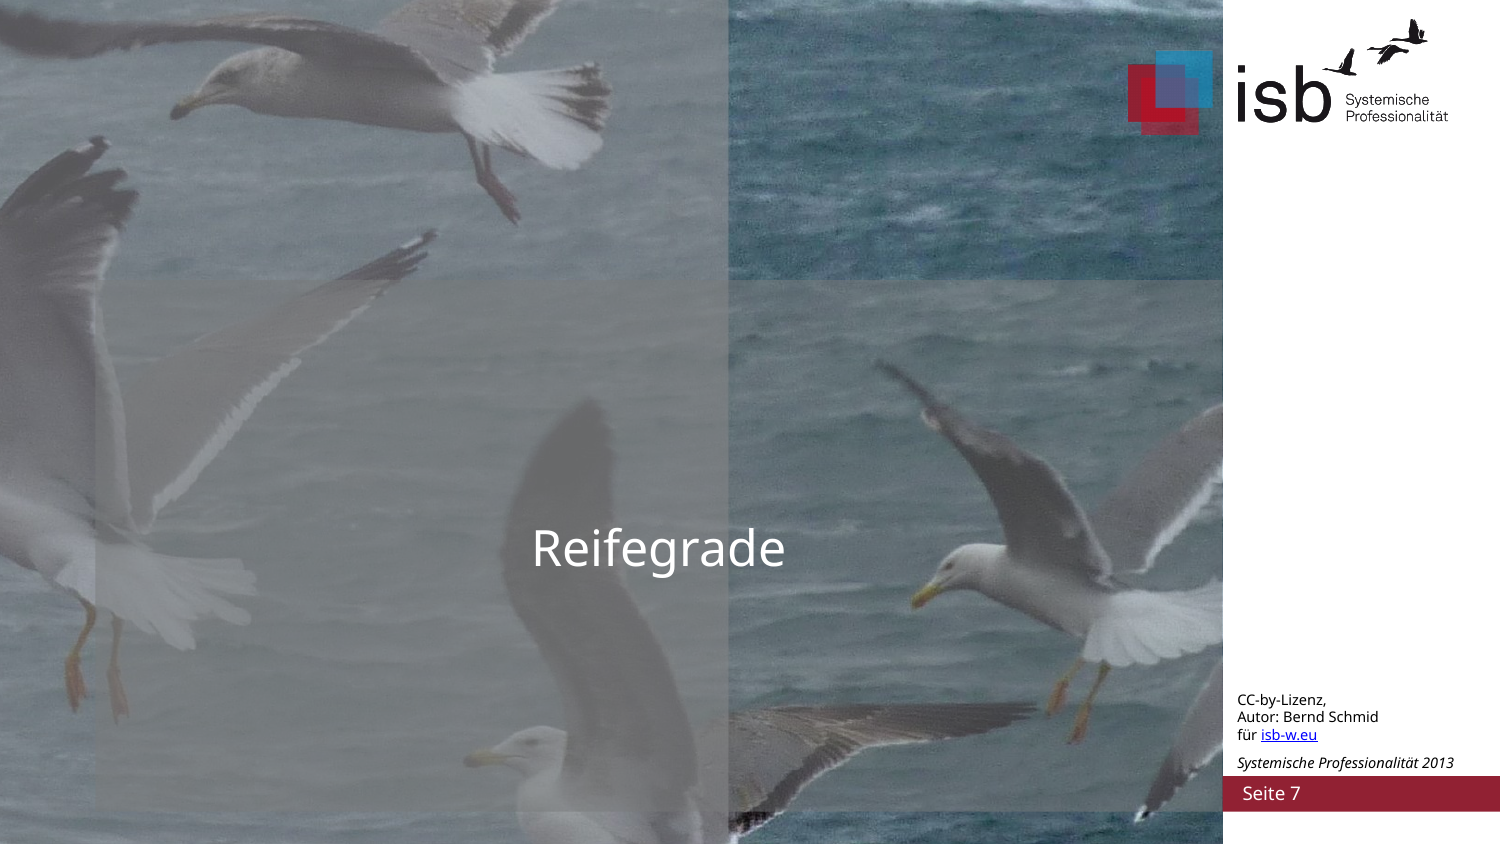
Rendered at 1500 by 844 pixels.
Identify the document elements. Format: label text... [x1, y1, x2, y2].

title Reifegrade [95, 280, 1223, 812]
text_box CC-by-Lizenz, Autor: Bernd Schmid für isb-w.eu Systemische Professionalität 2013 [1222, 543, 1500, 844]
picture [0, 0, 1461, 844]
